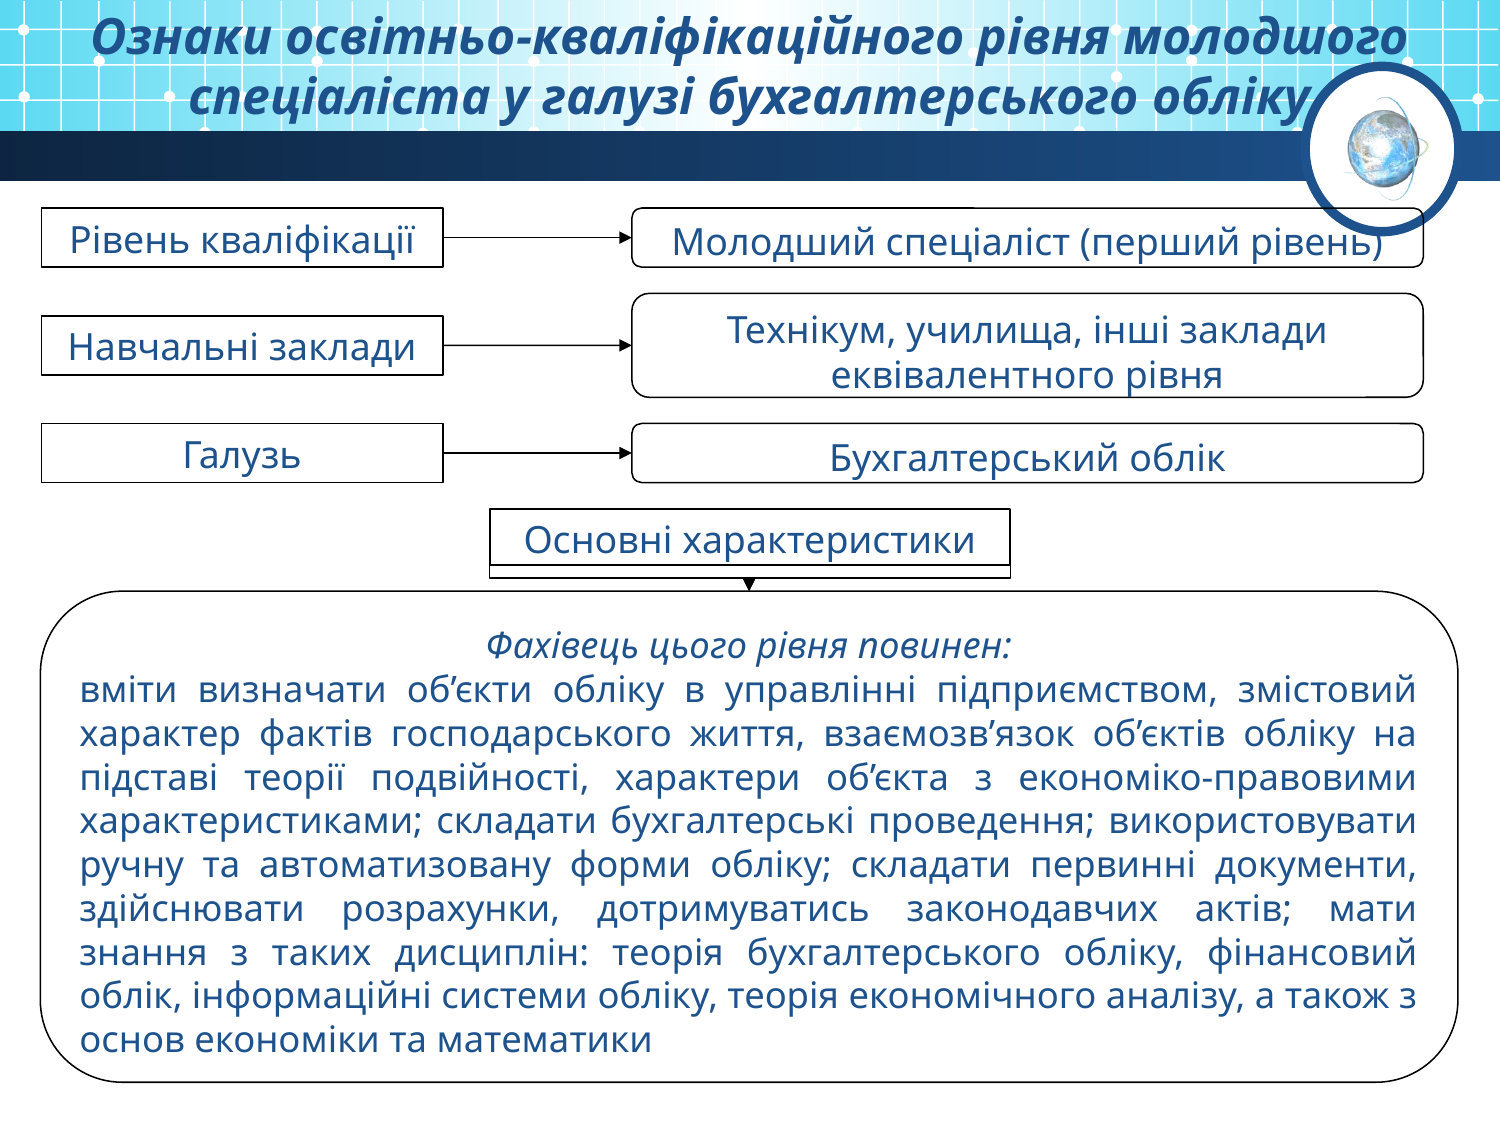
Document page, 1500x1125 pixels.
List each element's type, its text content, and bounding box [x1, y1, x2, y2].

text_box Молодший спеціаліст (перший рівень) [631, 207, 1424, 268]
text_box Бухгалтерський облік [631, 423, 1424, 483]
text_box Галузь [41, 423, 443, 483]
title Ознаки освітньо-кваліфікаційного рівня молодшого спеціаліста у галузі бухгалтерського обліку [0, 0, 1500, 130]
picture [1310, 130, 1454, 213]
text_box Технікум, училища, інші заклади еквівалентного рівня [631, 293, 1424, 398]
text_box Навчальні заклади [41, 315, 443, 375]
text_box Основні характеристики [490, 508, 1010, 536]
text_box Фахівець цього рівня повинен: вміти визначати об’єкти обліку в управлінні підприємством, змістовий характер фактів господарського життя, взаємозв’язок об’єктів обліку на підставі теорії подвійності, характери об’єкта з економіко-правовими характеристиками; складати бухгалтерські проведення; використовувати ручну та автоматизовану форми обліку; складати первинні документи, здійснювати розрахунки, дотримуватись законодавчих актів; мати знання з таких дисциплін: теорія бухгалтерського обліку, фінансовий облік, інформаційні системи обліку, теорія економічного аналізу, а також з основ економіки та математики [40, 591, 1458, 1083]
text_box Рівень кваліфікації [41, 208, 443, 268]
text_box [489, 536, 750, 592]
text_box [750, 536, 1011, 592]
